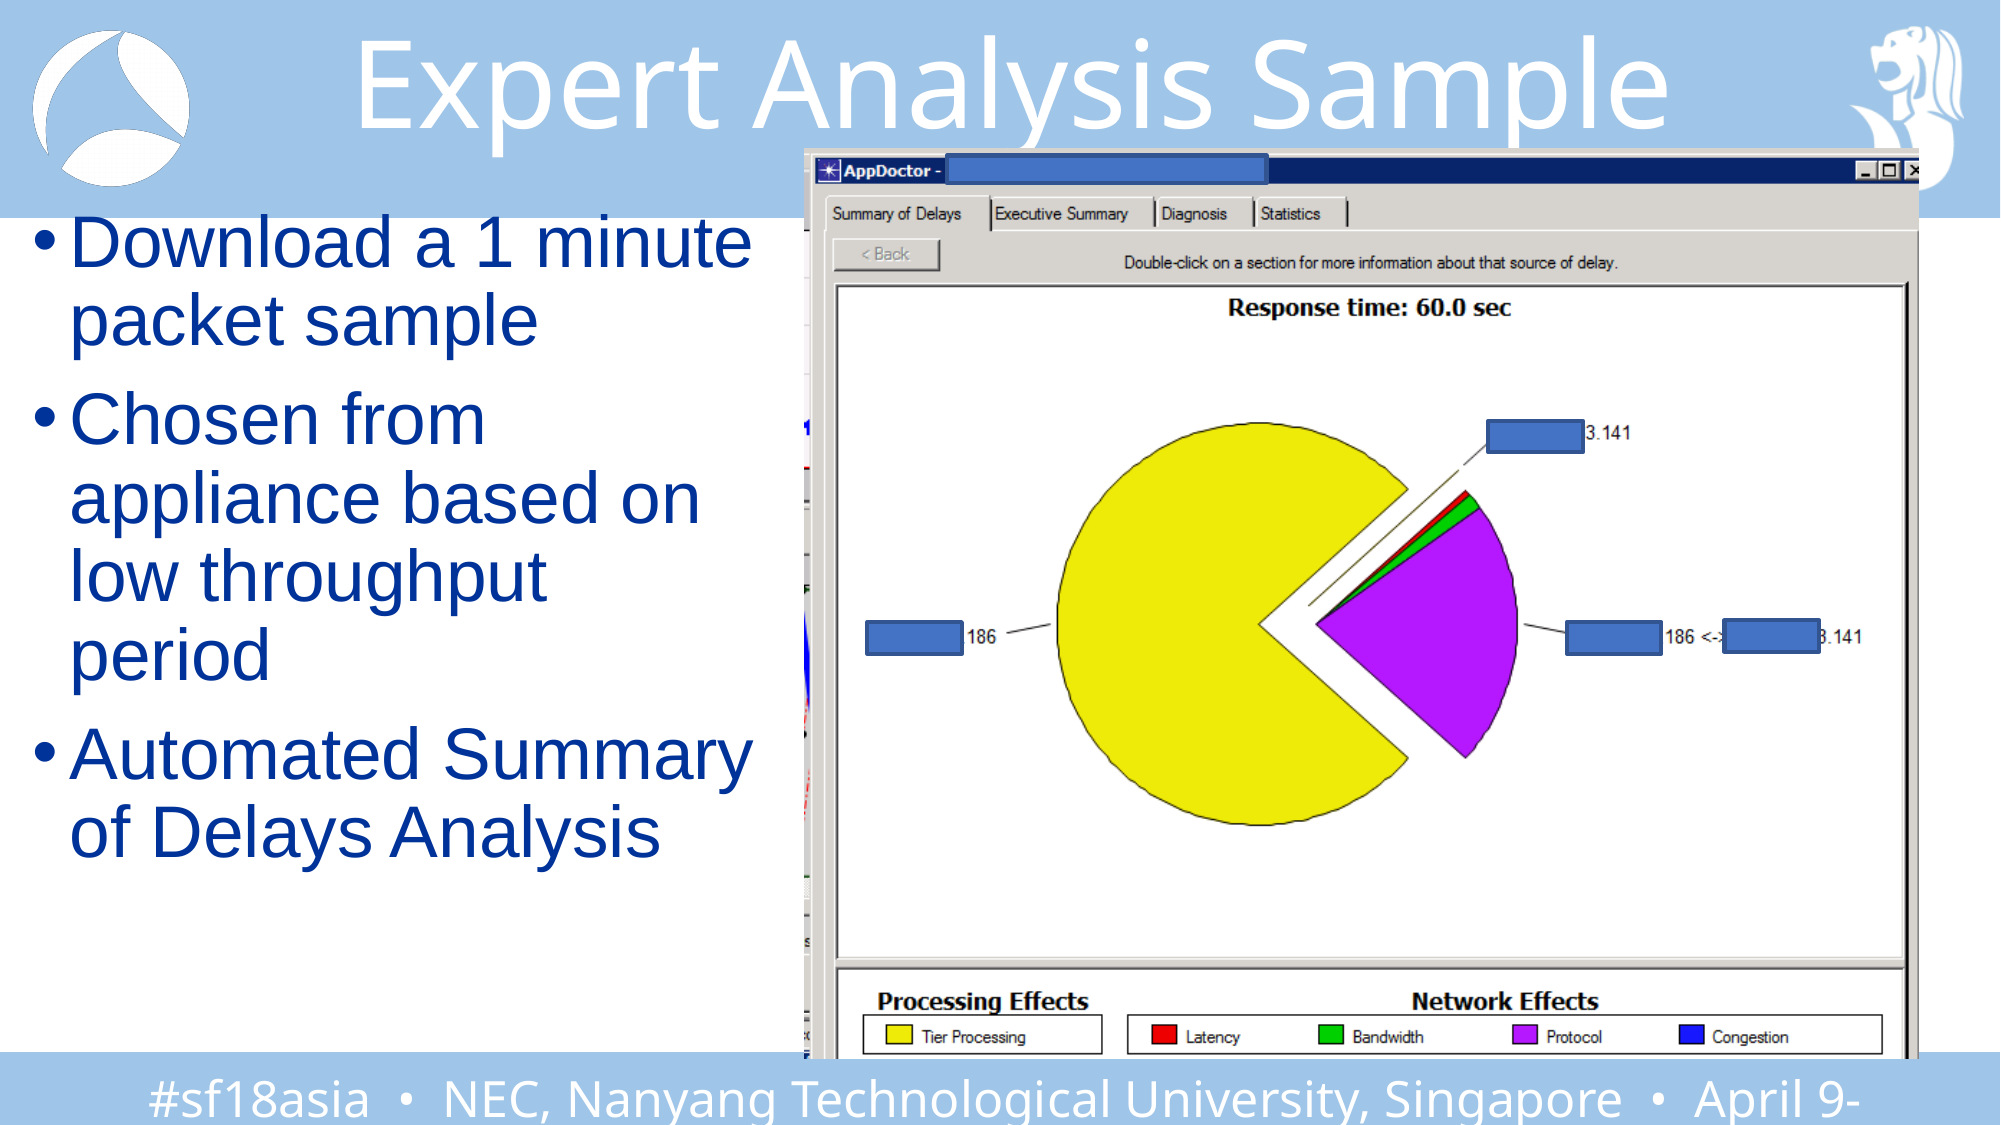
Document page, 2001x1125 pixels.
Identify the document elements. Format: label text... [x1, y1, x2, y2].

picture [32, 155, 190, 187]
list Download a 1 minute packet sample Chosen from appliance based on low throughput period Automated Summary of Delays Analysis [18, 188, 780, 1051]
title Expert Analysis Sample [31, 24, 1994, 155]
picture [803, 148, 1964, 1060]
